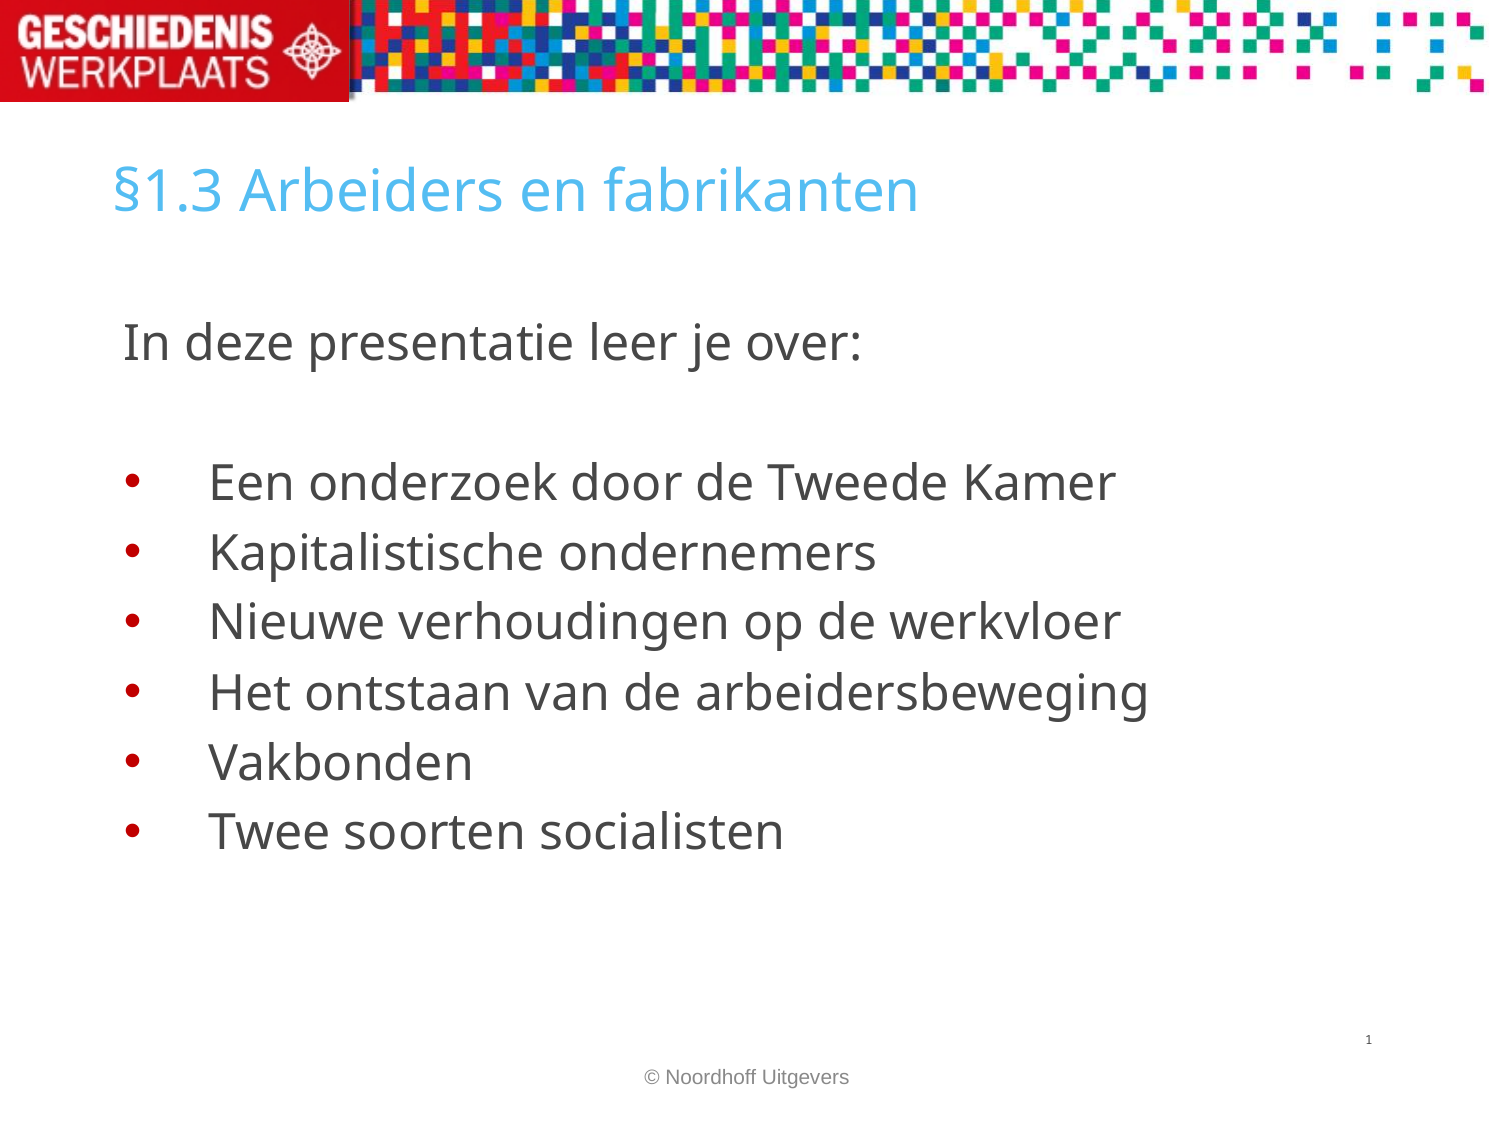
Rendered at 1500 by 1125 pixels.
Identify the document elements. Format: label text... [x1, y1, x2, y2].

title §1.3 Arbeiders en fabrikanten [112, 145, 1401, 256]
list In deze presentatie leer je over: Een onderzoek door de Tweede Kamer Kapitalistische ondernemers Nieuwe verhoudingen op de werkvloer Het ontstaan van de arbeidersbeweging Vakbonden Twee soorten socialisten [123, 302, 1421, 988]
text_box © Noordhoff Uitgevers [512, 1045, 988, 1106]
slide_number 1 [1325, 1025, 1388, 1063]
picture [0, 0, 1500, 1125]
